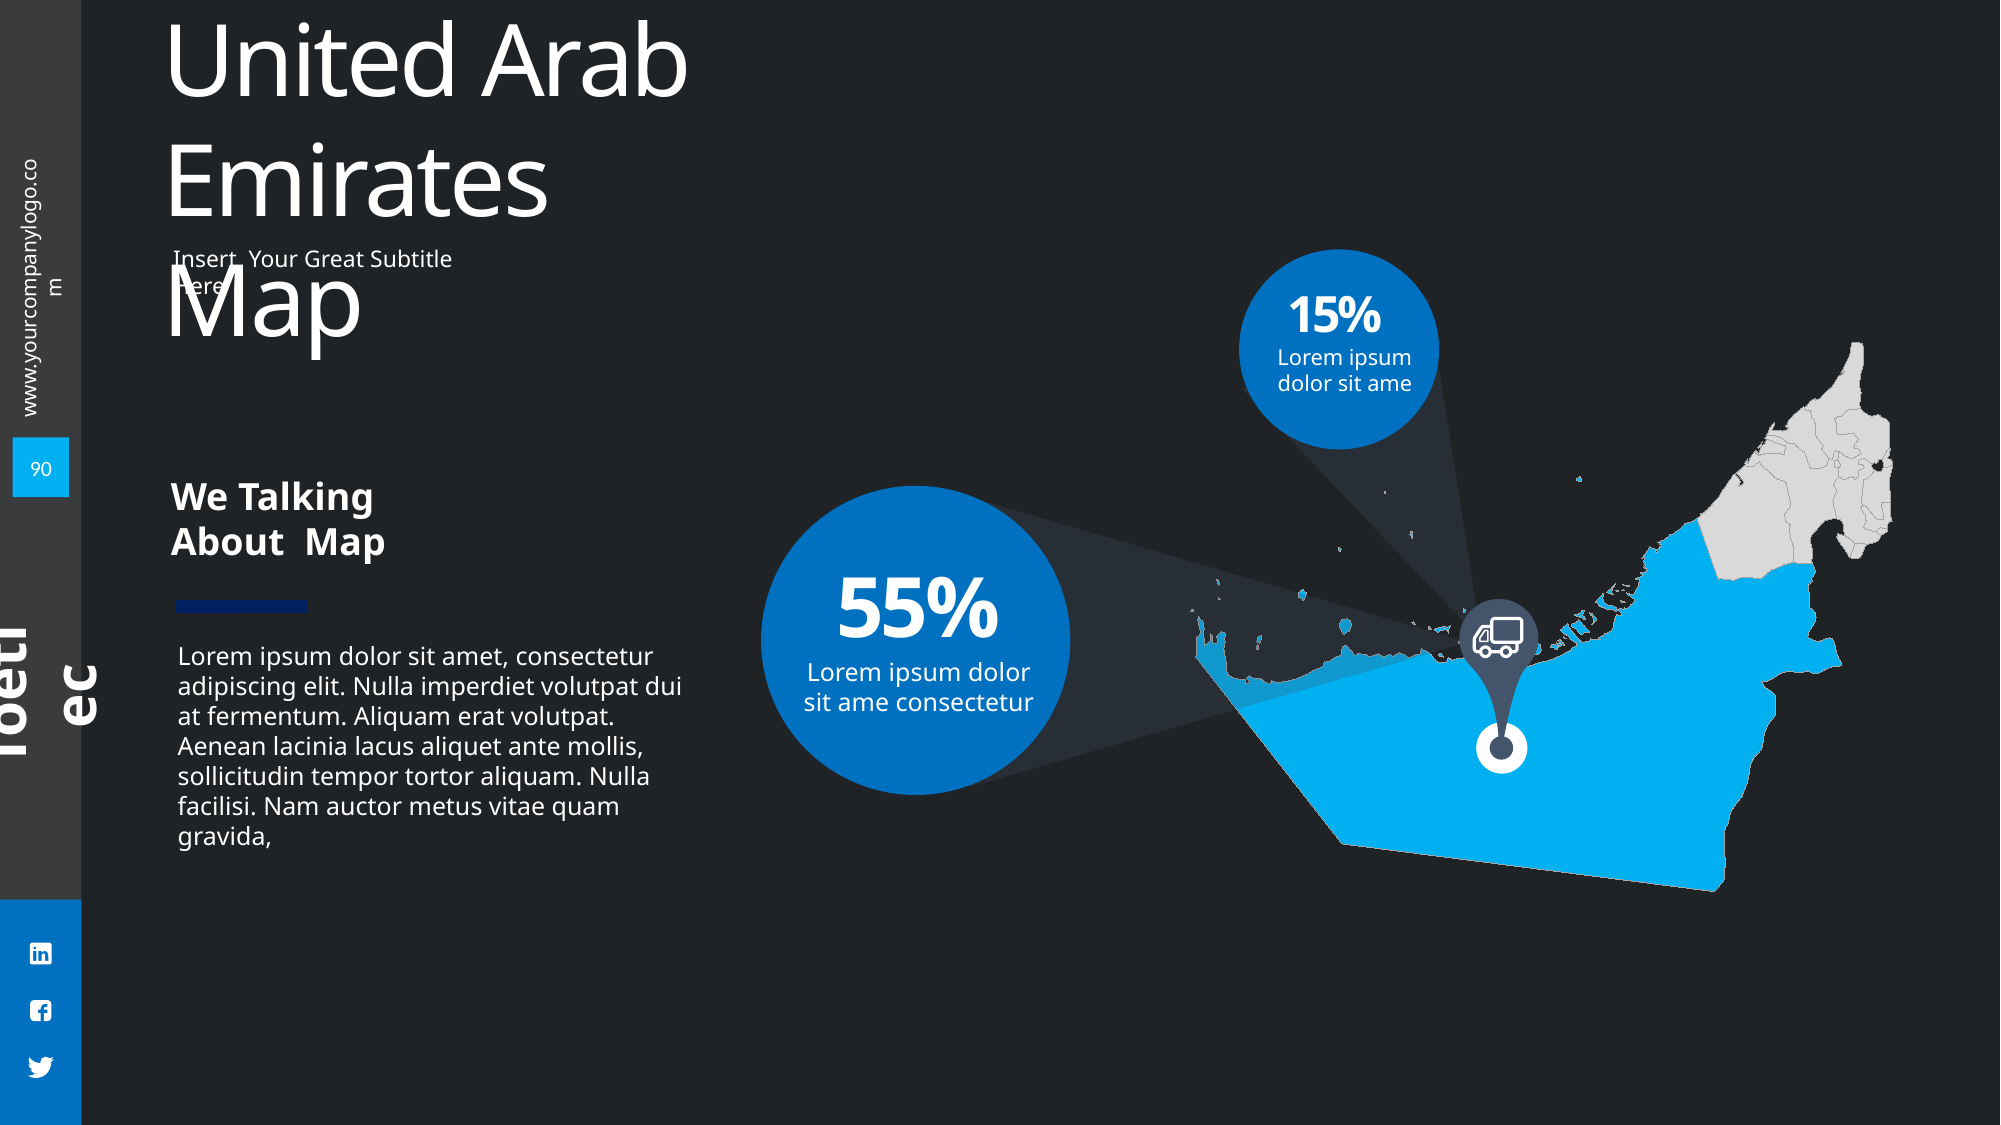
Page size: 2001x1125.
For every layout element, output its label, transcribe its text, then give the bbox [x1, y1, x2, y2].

text_box [968, 500, 1190, 789]
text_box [1472, 616, 1524, 659]
text_box 55% [836, 554, 1001, 648]
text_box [1436, 608, 1562, 774]
text_box 15% [1287, 281, 1383, 336]
text_box [760, 484, 1072, 711]
text_box Lorem ipsum dolor sit amet, consectetur adipiscing elit. Nulla imperdiet volutpat dui at fermentum. Aliquam erat volutpat. Aenean lacinia lacus aliquet ante mollis, sollicitudin tempor tortor aliquam. Nulla facilisi. Nam auctor metus vitae quam gravida, [162, 633, 701, 858]
text_box We Talking About Map [156, 453, 446, 583]
text_box Lorem ipsum dolor sit ame [1249, 336, 1441, 342]
text_box Lorem ipsum dolor sit ame consectetur [777, 648, 1061, 724]
text_box Insert Your Great Subtitle Here [158, 237, 512, 307]
text_box [784, 724, 1047, 797]
slide_number 90 [12, 437, 69, 498]
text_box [1190, 342, 1893, 892]
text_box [176, 600, 309, 614]
text_box [1238, 248, 1440, 342]
text_box United Arab Emirates Map [147, 116, 788, 236]
